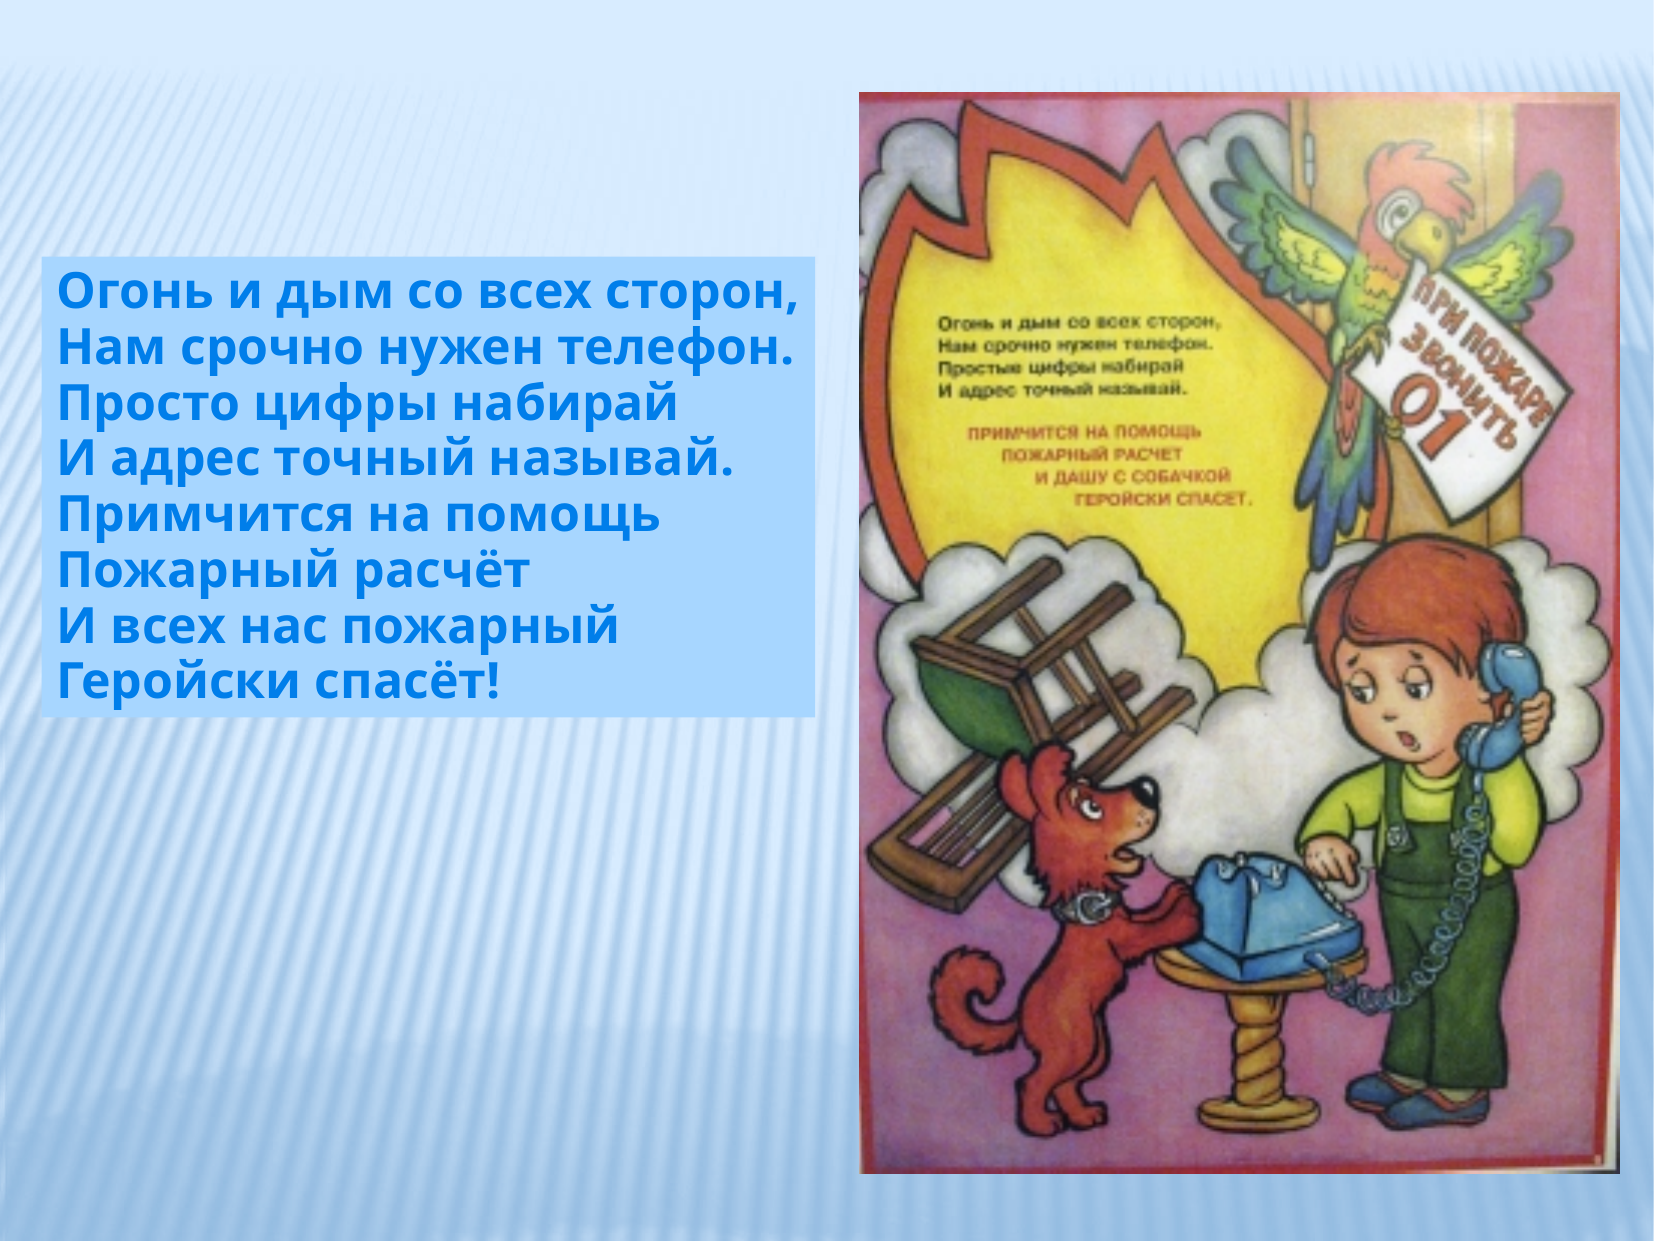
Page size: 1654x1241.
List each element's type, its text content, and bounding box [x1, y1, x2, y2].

text_box Огонь и дым со всех сторон, Нам срочно нужен телефон. Просто цифры набирай И адрес точный называй. Примчится на помощь Пожарный расчёт И всех нас пожарный Геройски спасёт! [41, 256, 816, 718]
picture [859, 92, 1620, 1175]
